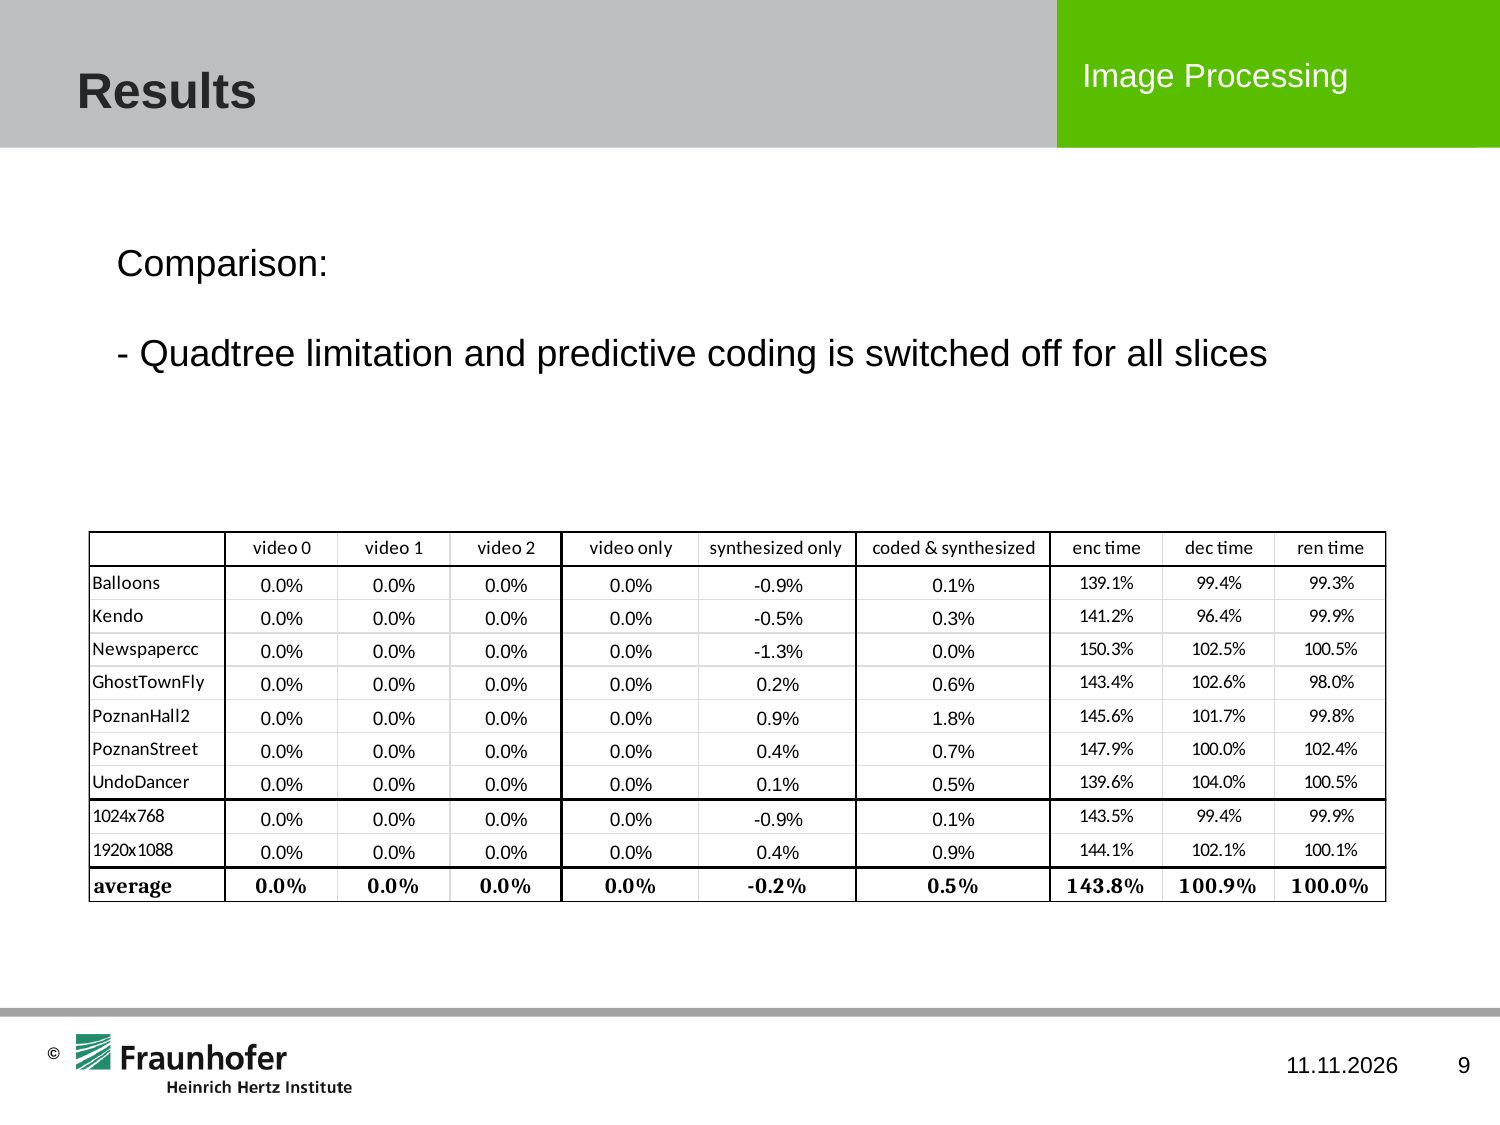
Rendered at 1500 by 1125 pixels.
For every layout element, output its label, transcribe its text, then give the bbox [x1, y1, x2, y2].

text_box Comparison: - Quadtree limitation and predictive coding is switched off for all slices [101, 231, 1294, 382]
picture [76, 1034, 352, 1093]
picture [88, 531, 1388, 904]
slide_number 9 [1394, 1034, 1471, 1094]
title Results [76, 59, 1022, 119]
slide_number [1019, 1034, 1394, 1094]
